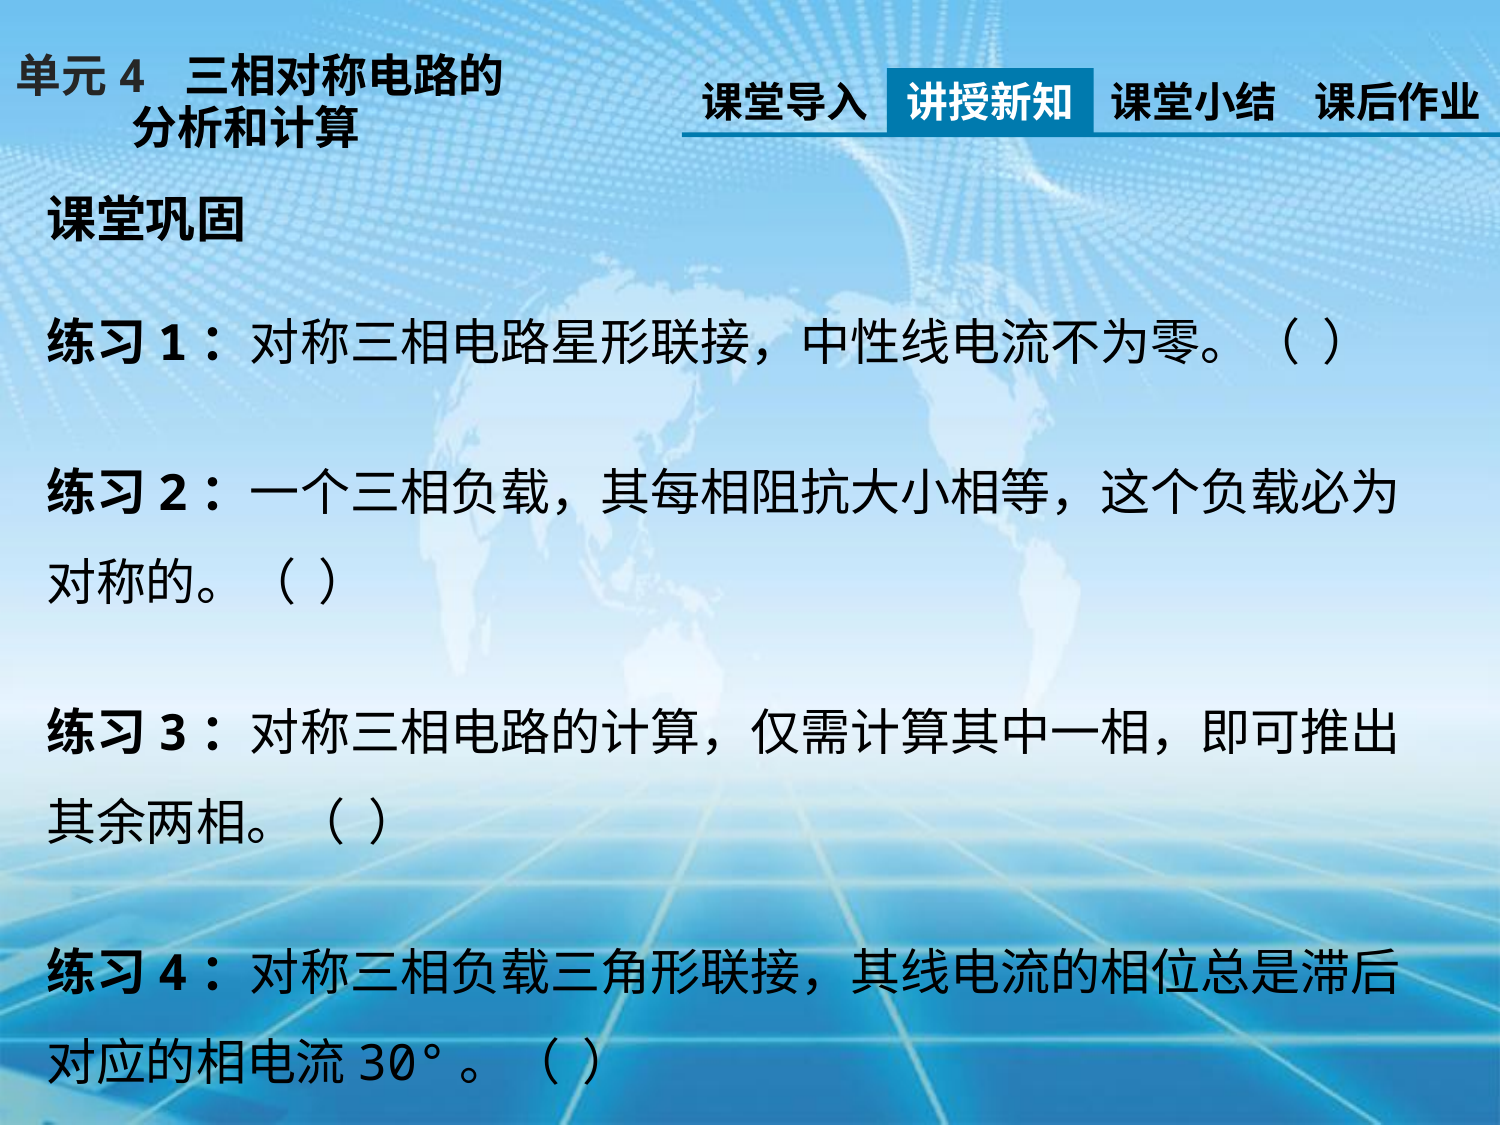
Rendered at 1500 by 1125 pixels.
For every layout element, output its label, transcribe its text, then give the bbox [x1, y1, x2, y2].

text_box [1, 41, 1500, 162]
text_box 课堂巩固 [31, 179, 300, 255]
picture [0, 0, 1500, 1125]
text_box 练习1：对称三相电路星形联接，中性线电流不为零。（ ） 练习2：一个三相负载，其每相阻抗大小相等，这个负载必为对称的。（ ） 练习3：对称三相电路的计算，仅需计算其中一相，即可推出其余两相。（ ） 练习4：对称三相负载三角形联接，其线电流的相位总是滞后对应的相电流30°。（ ） [31, 272, 1463, 1098]
